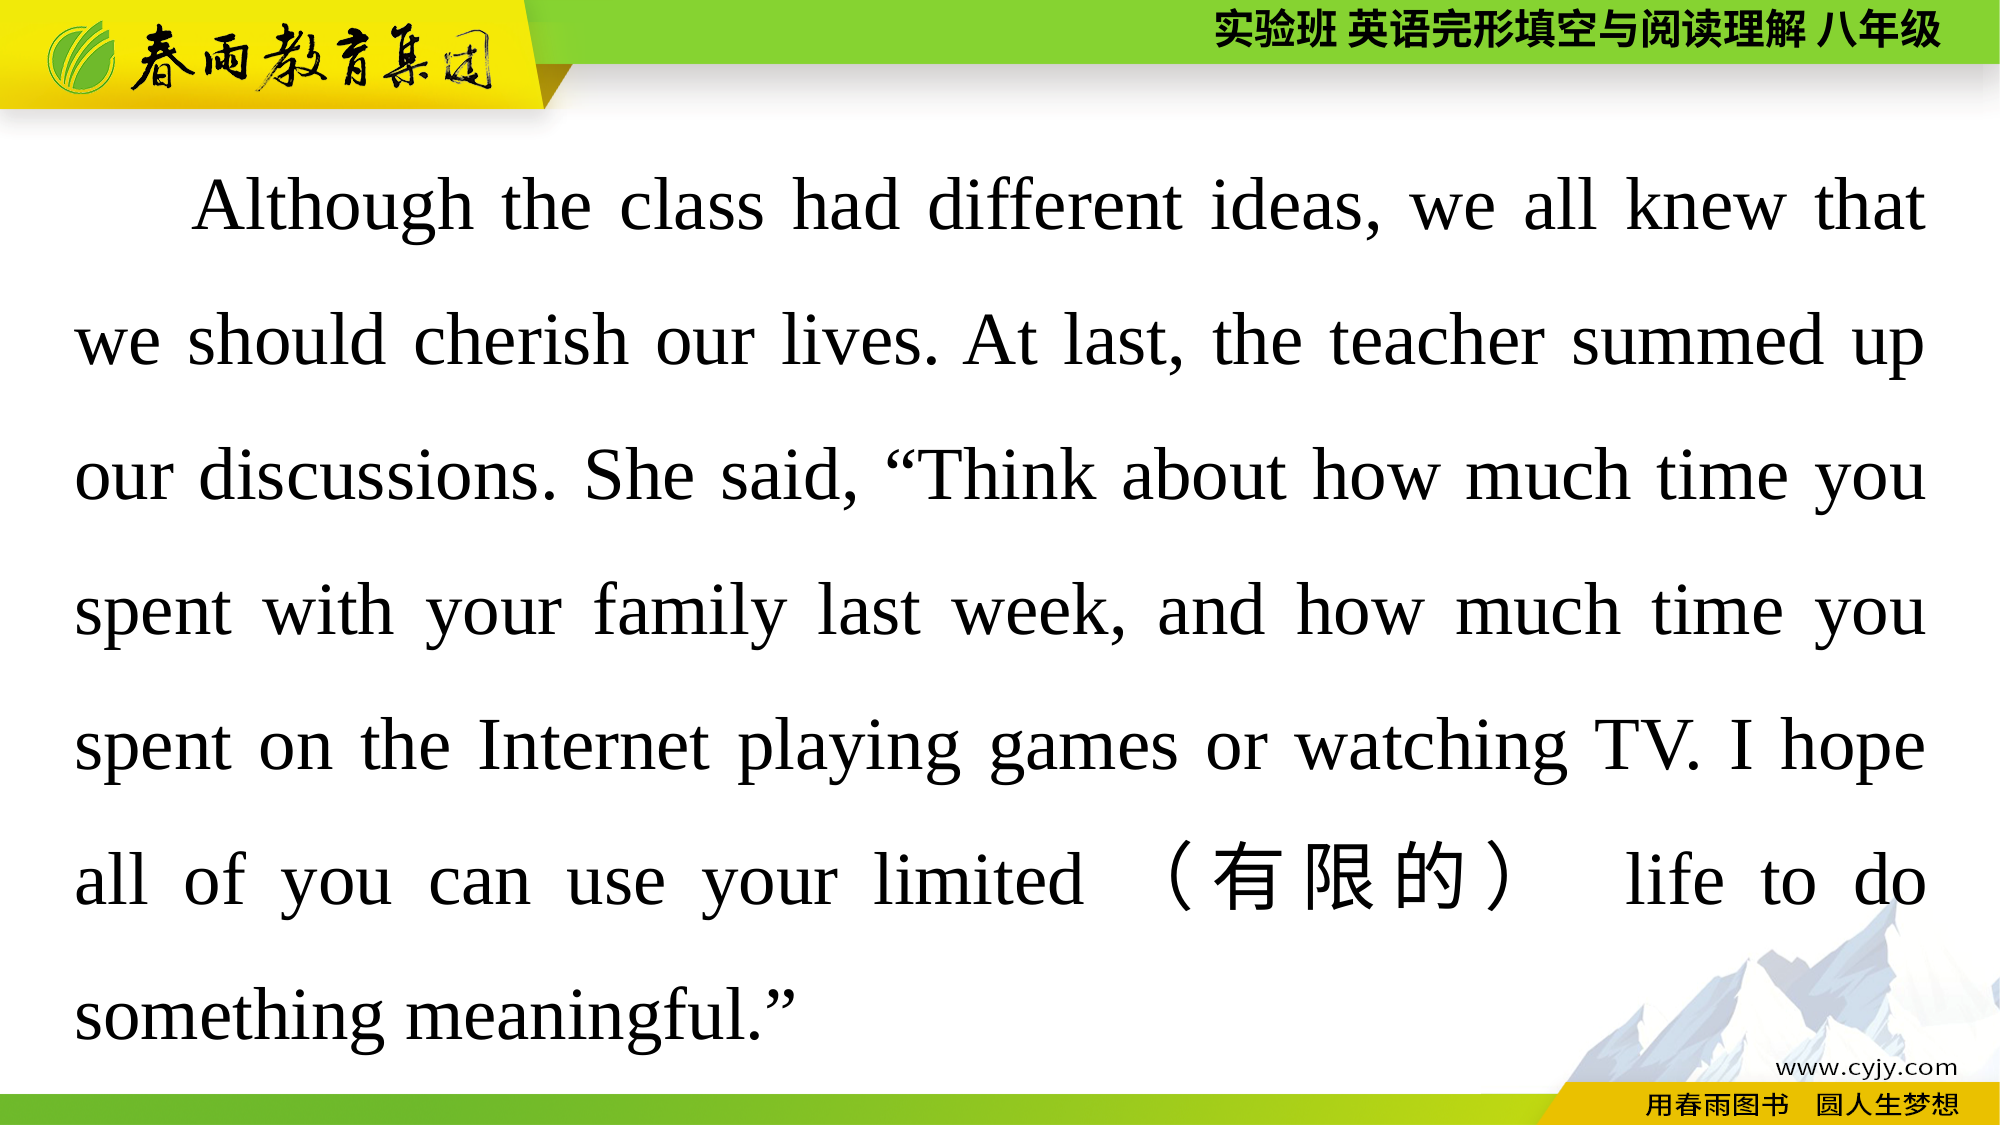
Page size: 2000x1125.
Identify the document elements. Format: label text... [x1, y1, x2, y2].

picture [0, 0, 2000, 1125]
list Although the class had different ideas, we all knew that we should cherish our lives. At last, the teacher summed up our discussions. She said, “Think about how much time you spent with your family last week, and how much time you spent on the Internet playing games or watching TV. I hope all of you can use your limited（有限的） life to do something meaningful.” [59, 101, 1944, 1055]
